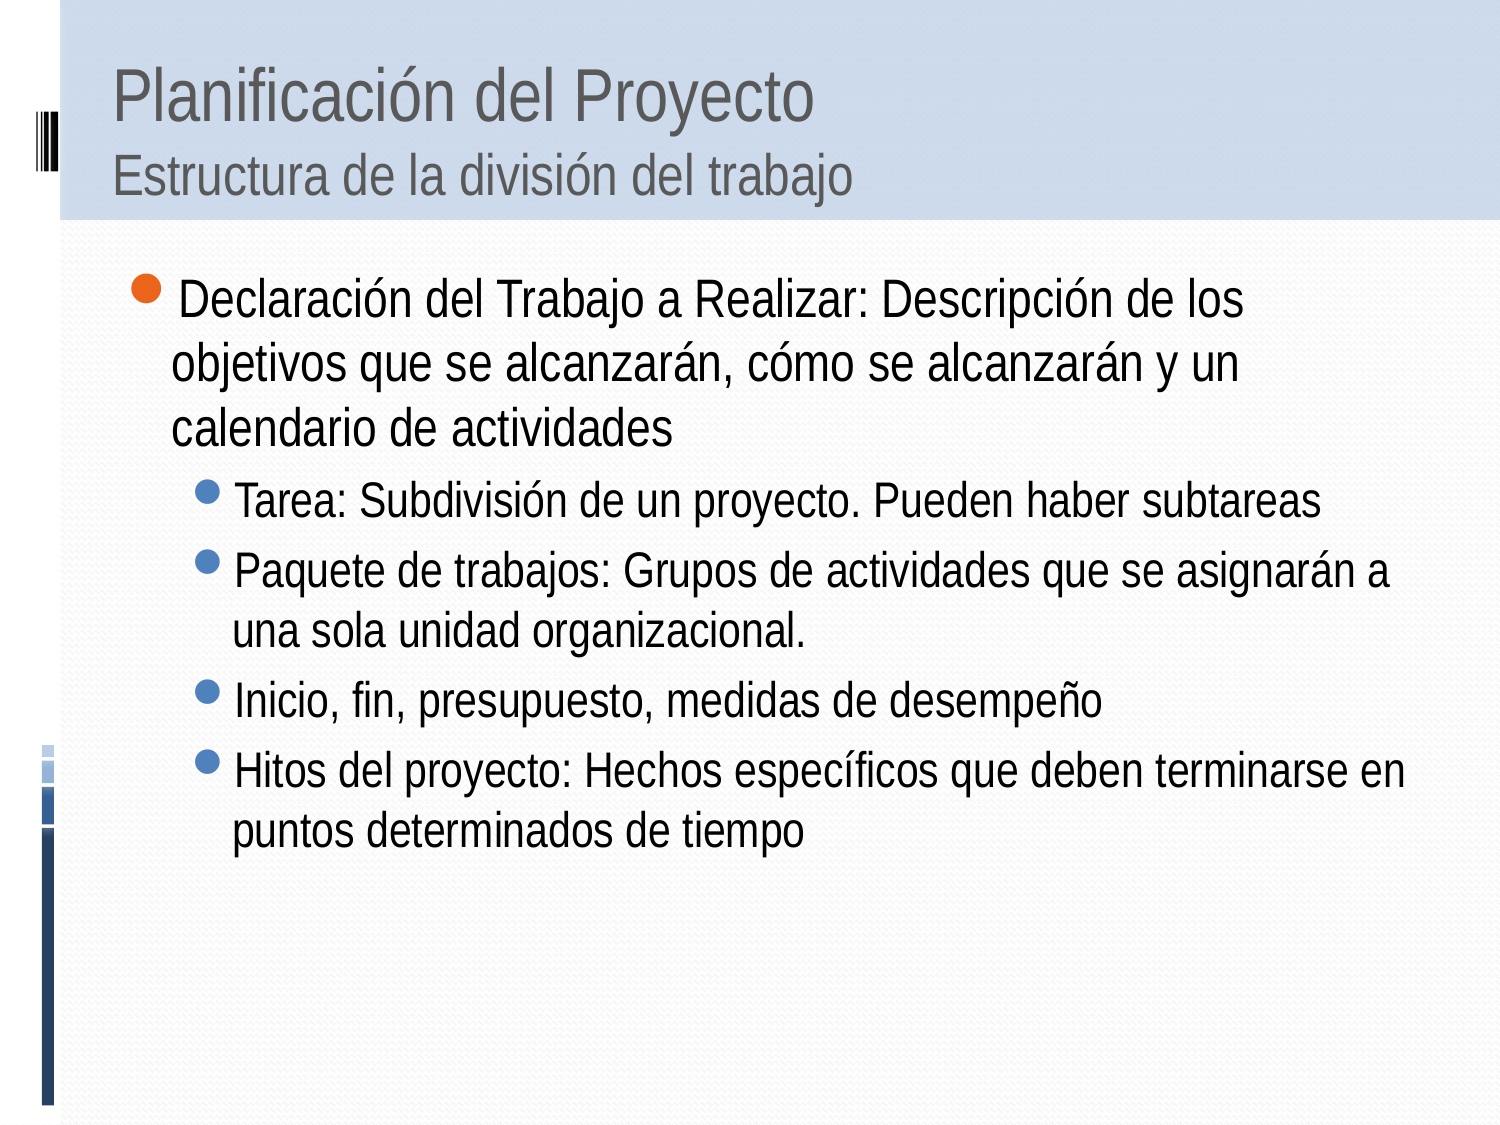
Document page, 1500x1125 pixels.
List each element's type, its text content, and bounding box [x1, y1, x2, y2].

title Planificación del Proyecto Estructura de la división del trabajo [111, 18, 1436, 207]
list Declaración del Trabajo a Realizar: Descripción de los objetivos que se alcanzarán, cómo se alcanzarán y un calendario de actividades Tarea: Subdivisión de un proyecto. Pueden haber subtareas Paquete de trabajos: Grupos de actividades que se asignarán a una sola unidad organizacional. Inicio, fin, presupuesto, medidas de desempeño Hitos del proyecto: Hechos específicos que deben terminarse en puntos determinados de tiempo [111, 255, 1436, 1038]
